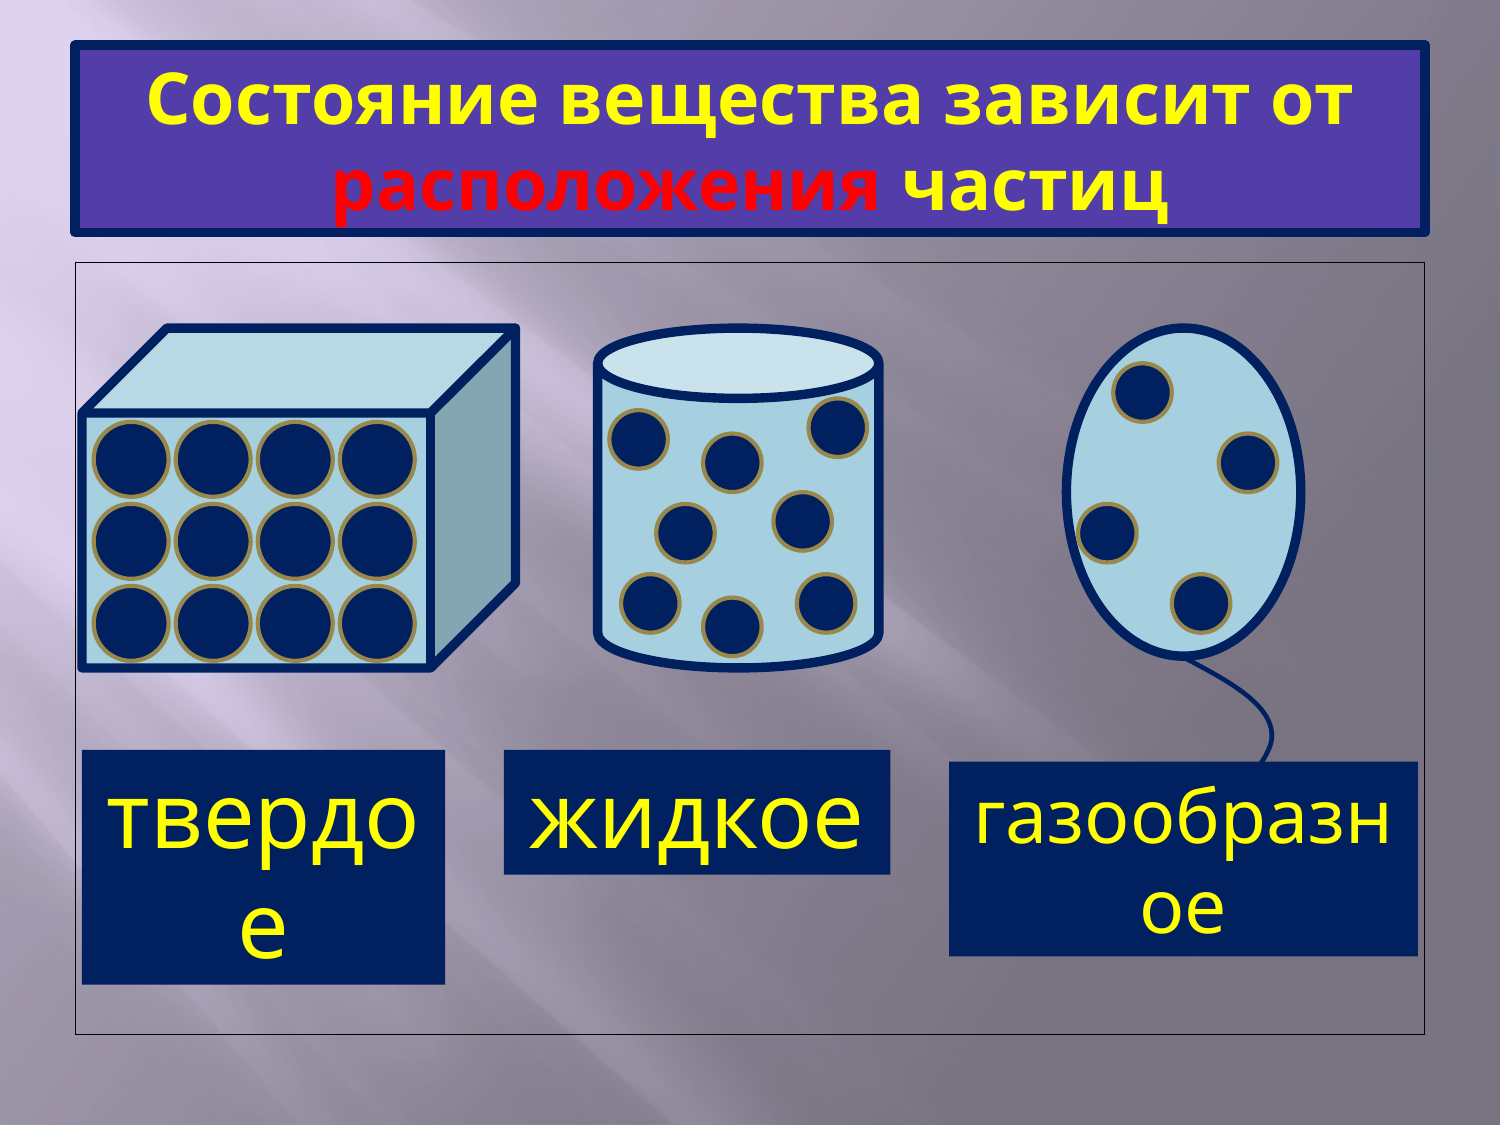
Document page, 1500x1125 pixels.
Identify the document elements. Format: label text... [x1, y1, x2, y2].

text_box жидкое [503, 749, 891, 875]
text_box [173, 583, 253, 663]
text_box [255, 501, 335, 581]
text_box [79, 326, 518, 671]
text_box [1169, 572, 1233, 635]
text_box [700, 595, 764, 659]
list [75, 262, 1425, 1035]
text_box [173, 419, 253, 499]
text_box [173, 501, 253, 581]
text_box [595, 326, 882, 671]
text_box [700, 431, 764, 495]
text_box [91, 501, 171, 581]
text_box [806, 396, 870, 460]
text_box [1111, 361, 1174, 424]
text_box [618, 572, 682, 635]
text_box [1216, 431, 1280, 495]
text_box [1064, 325, 1303, 659]
text_box твердое [81, 749, 446, 985]
text_box [607, 407, 671, 471]
text_box [794, 572, 858, 635]
text_box [1075, 501, 1139, 565]
text_box [91, 583, 171, 663]
text_box [337, 501, 417, 581]
title Состояние вещества зависит от расположения частиц [75, 45, 1425, 233]
text_box газообразное [949, 761, 1418, 957]
text_box [1170, 656, 1273, 761]
text_box [91, 419, 171, 499]
text_box [255, 583, 335, 663]
text_box [771, 490, 835, 553]
text_box [654, 501, 717, 565]
text_box [255, 419, 335, 499]
text_box [337, 419, 417, 499]
text_box [337, 583, 417, 663]
